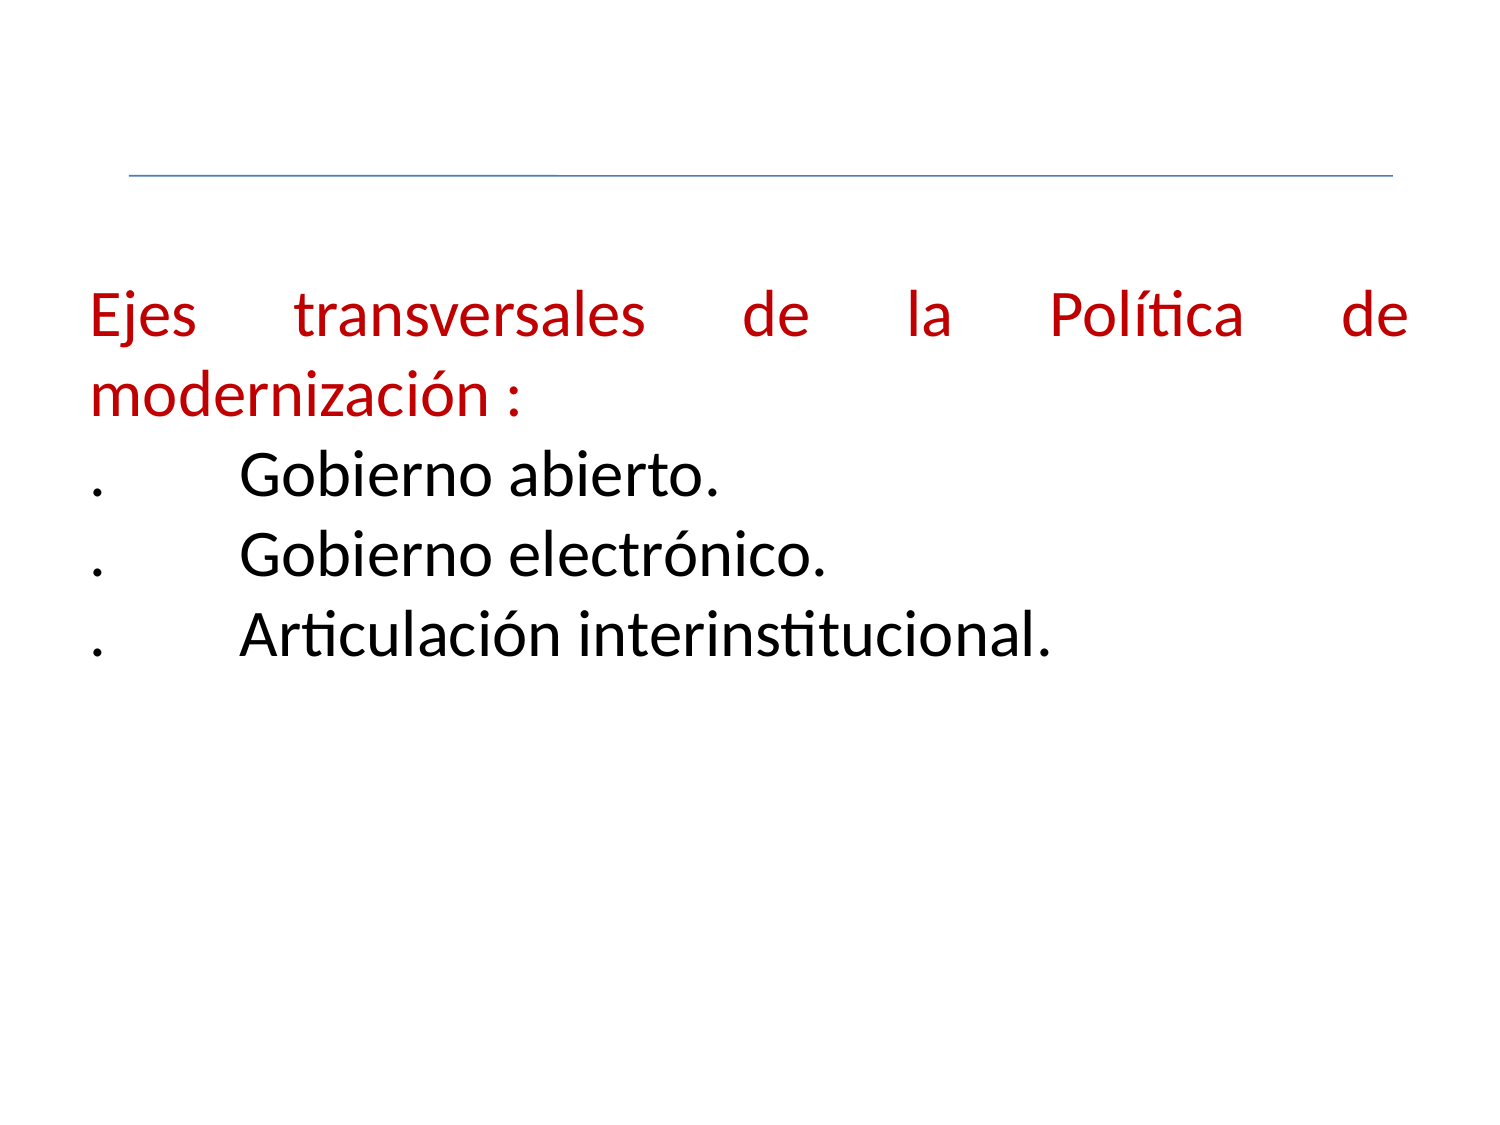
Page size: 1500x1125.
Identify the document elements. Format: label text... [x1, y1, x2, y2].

text_box Ejes transversales de la Política de modernización : . Gobierno abierto. . Gobierno electrónico. . Articulación interinstitucional. [75, 262, 1425, 1005]
text_box [75, 45, 1425, 233]
